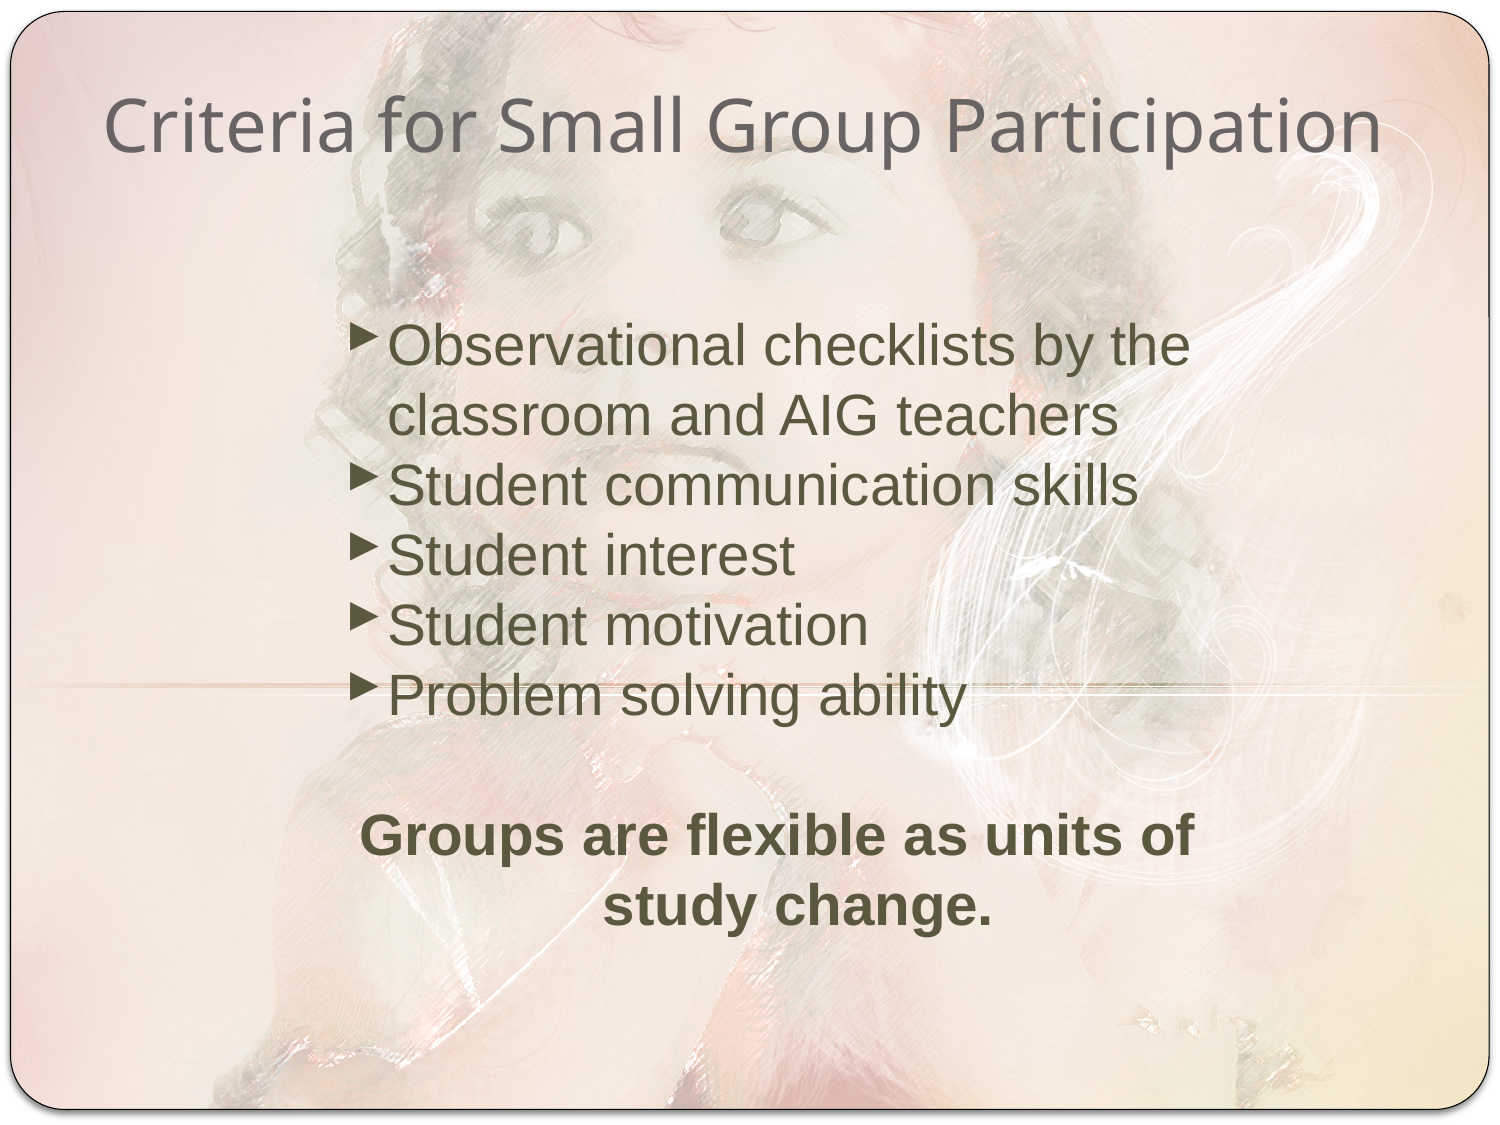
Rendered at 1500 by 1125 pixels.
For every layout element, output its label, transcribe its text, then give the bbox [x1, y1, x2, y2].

picture [12, 12, 1488, 1108]
title Criteria for Small Group Participation [87, 62, 1413, 183]
text_box Observational checklists by the classroom and AIG teachers Student communication skills Student interest Student motivation Problem solving ability Groups are flexible as units of study change. [312, 299, 1225, 945]
